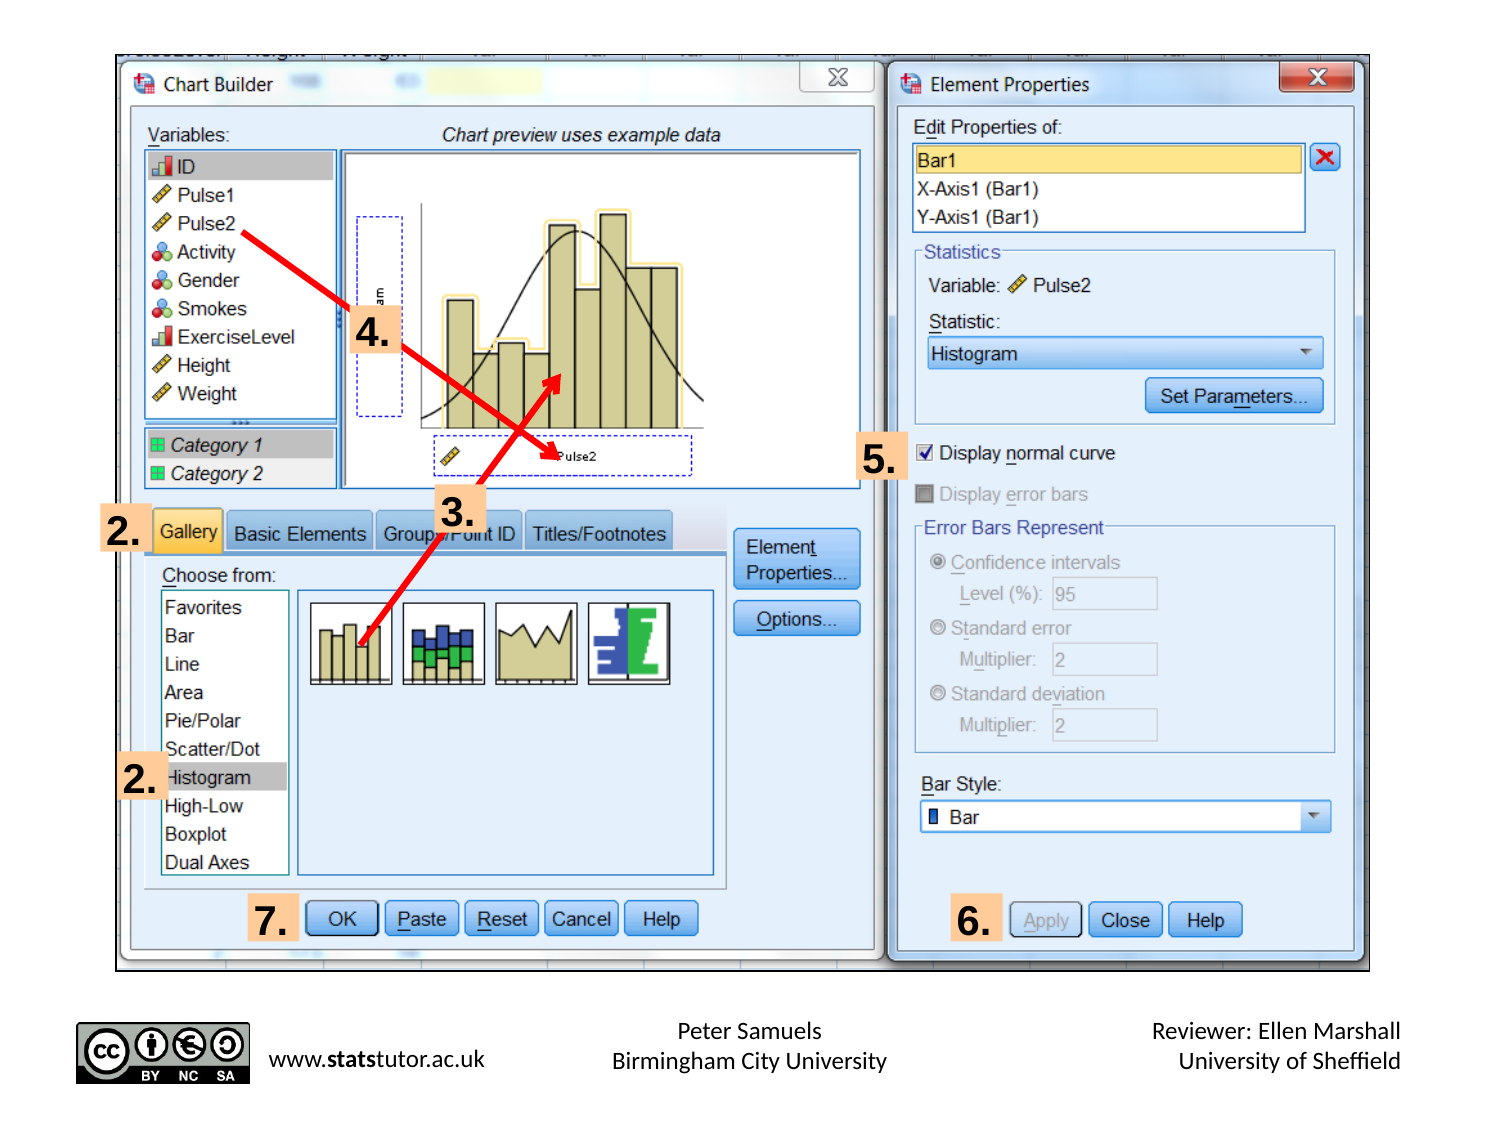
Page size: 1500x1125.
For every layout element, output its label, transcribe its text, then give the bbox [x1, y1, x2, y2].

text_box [241, 231, 562, 461]
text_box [359, 466, 562, 646]
text_box Peter Samuels Birmingham City University [549, 1007, 951, 1083]
text_box 2. [100, 503, 111, 552]
picture [116, 54, 1370, 971]
text_box www.statstutor.ac.uk [254, 1035, 561, 1080]
text_box Reviewer: Ellen Marshall University of Sheffield [1038, 1007, 1417, 1083]
picture [76, 1022, 251, 1084]
